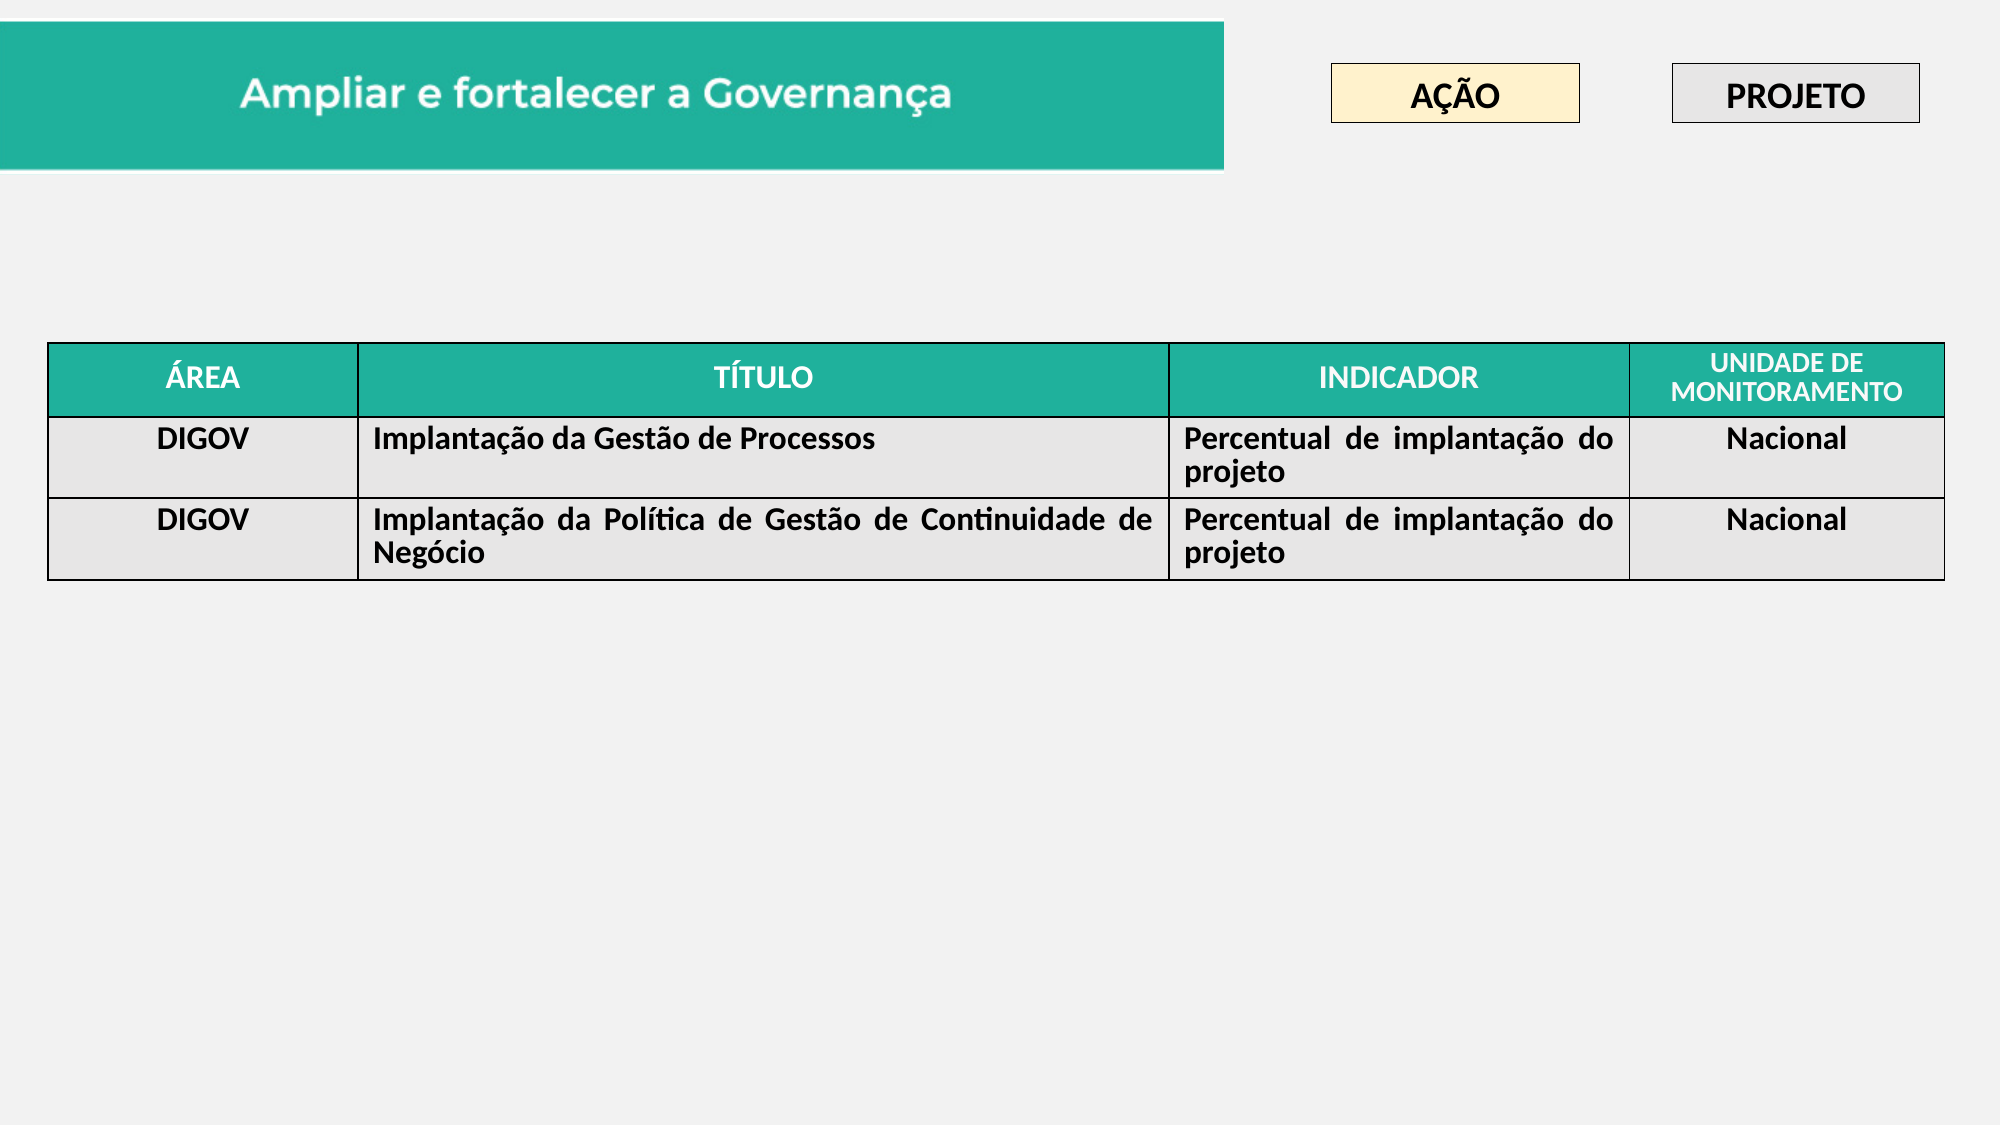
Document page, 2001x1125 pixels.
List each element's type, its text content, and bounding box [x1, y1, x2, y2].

table_cell Percentual de implantação do projeto [1170, 418, 1629, 497]
table_header INDICADOR [1170, 344, 1629, 416]
table_cell DIGOV [49, 418, 357, 497]
table_cell Nacional [1630, 418, 1944, 497]
table_cell Nacional [1630, 499, 1944, 579]
text_box PROJETO [1672, 63, 1920, 123]
text_box AÇÃO [1331, 63, 1580, 123]
table_header TÍTULO [359, 344, 1168, 416]
picture [0, 18, 1224, 175]
table_cell Percentual de implantação do projeto [1170, 499, 1629, 579]
table_cell DIGOV [49, 499, 357, 579]
table_cell Implantação da Gestão de Processos [359, 418, 1168, 497]
table_cell Implantação da Política de Gestão de Continuidade de Negócio [359, 499, 1168, 579]
table_header UNIDADE DE MONITORAMENTO [1630, 344, 1944, 416]
table_header ÁREA [49, 344, 357, 416]
